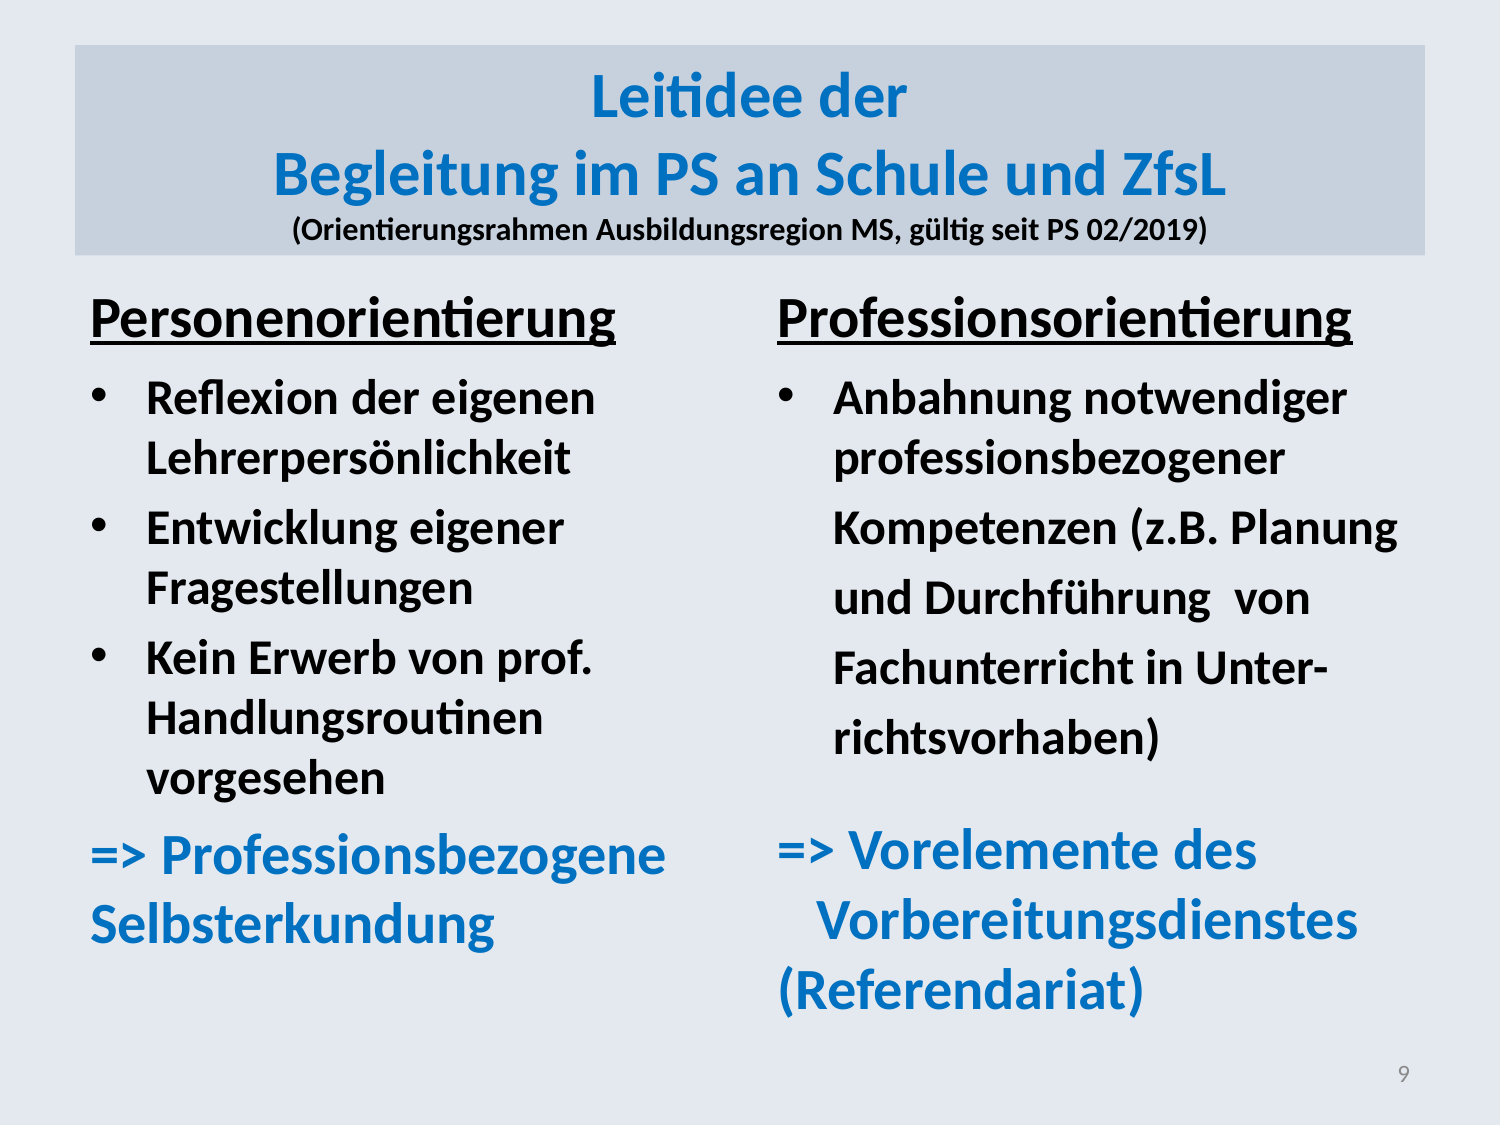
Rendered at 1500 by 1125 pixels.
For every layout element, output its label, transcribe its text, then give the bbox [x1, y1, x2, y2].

list Anbahnung notwendiger professionsbezogener Kompetenzen (z.B. Planung und Durchführung von Fachunterricht in Unter- richtsvorhaben) => Vorelemente des Vorbereitungsdienstes (Referendariat) [761, 356, 1425, 1080]
slide_number 9 [1074, 1042, 1425, 1103]
list Professionsorientierung [761, 251, 1425, 356]
title Leitidee der Begleitung im PS an Schule und ZfsL (Orientierungsrahmen Ausbildungsregion MS, gültig seit PS 02/2019) [75, 45, 1425, 256]
list Reflexion der eigenen Lehrerpersönlichkeit Entwicklung eigener Fragestellungen Kein Erwerb von prof. Handlungsroutinen vorgesehen => Professionsbezogene Selbsterkundung [75, 356, 738, 1083]
list Personenorientierung [75, 251, 738, 356]
